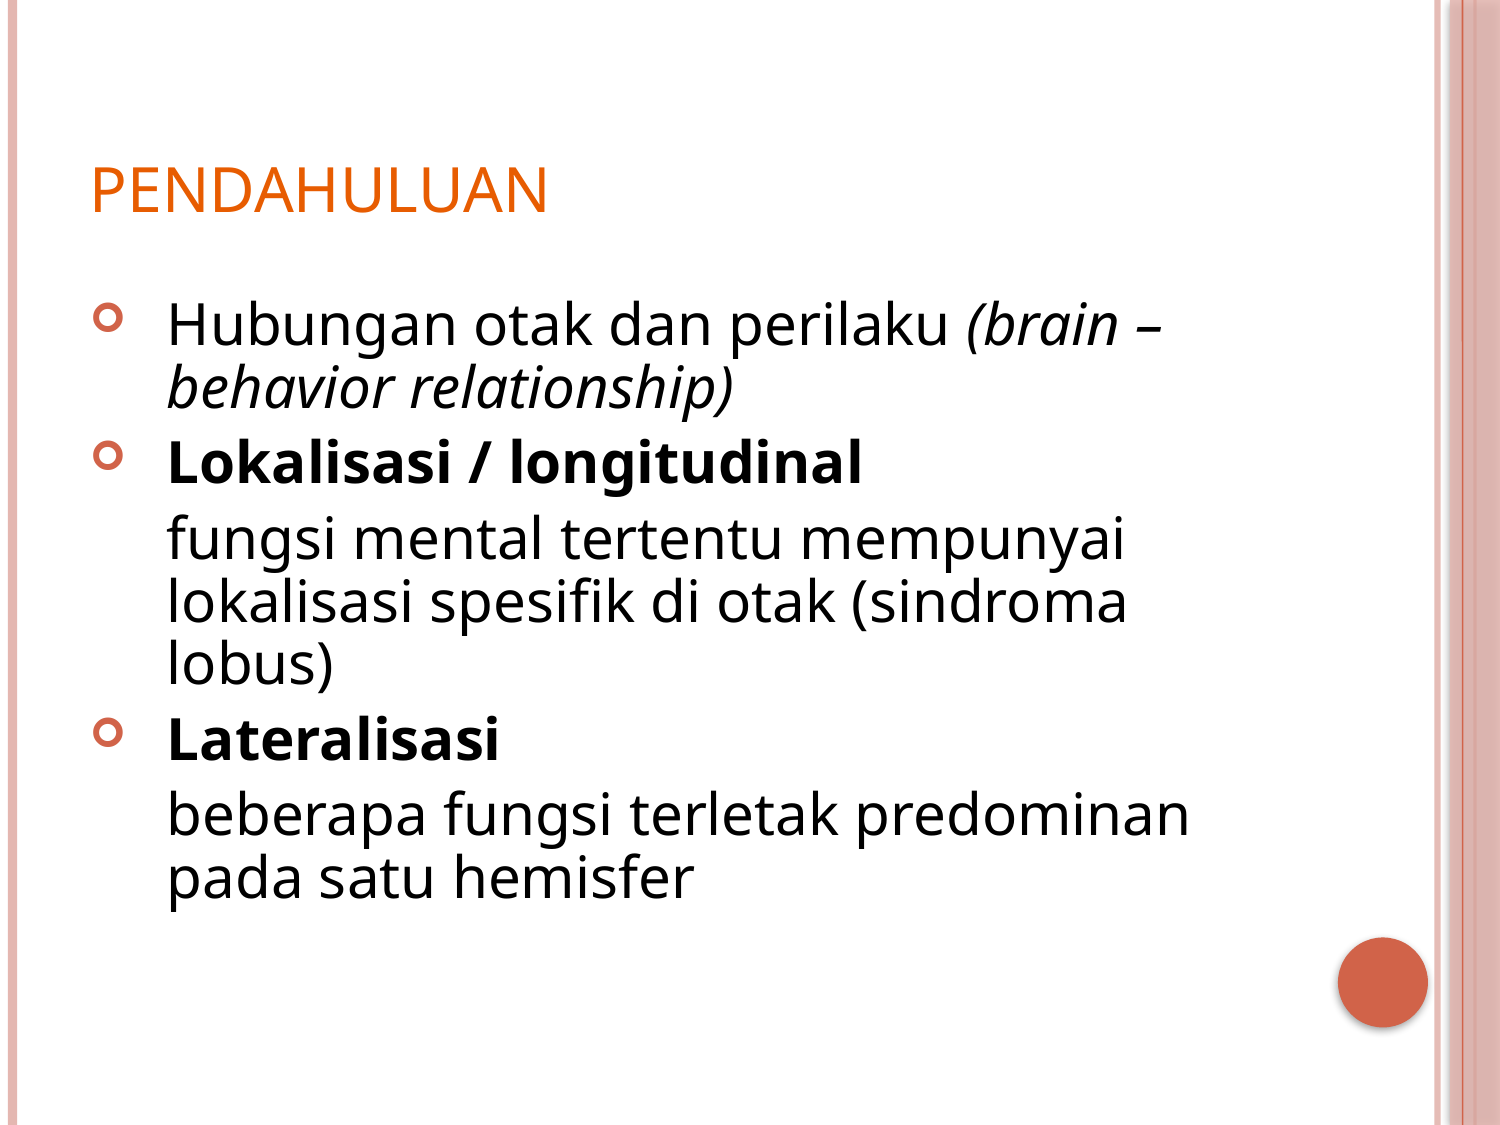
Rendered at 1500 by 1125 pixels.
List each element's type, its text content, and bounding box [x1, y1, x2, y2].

title Pendahuluan [75, 45, 1300, 233]
list Hubungan otak dan perilaku (brain – behavior relationship) Lokalisasi / longitudinal fungsi mental tertentu mempunyai lokalisasi spesifik di otak (sindroma lobus) Lateralisasi beberapa fungsi terletak predominan pada satu hemisfer [75, 287, 1300, 950]
